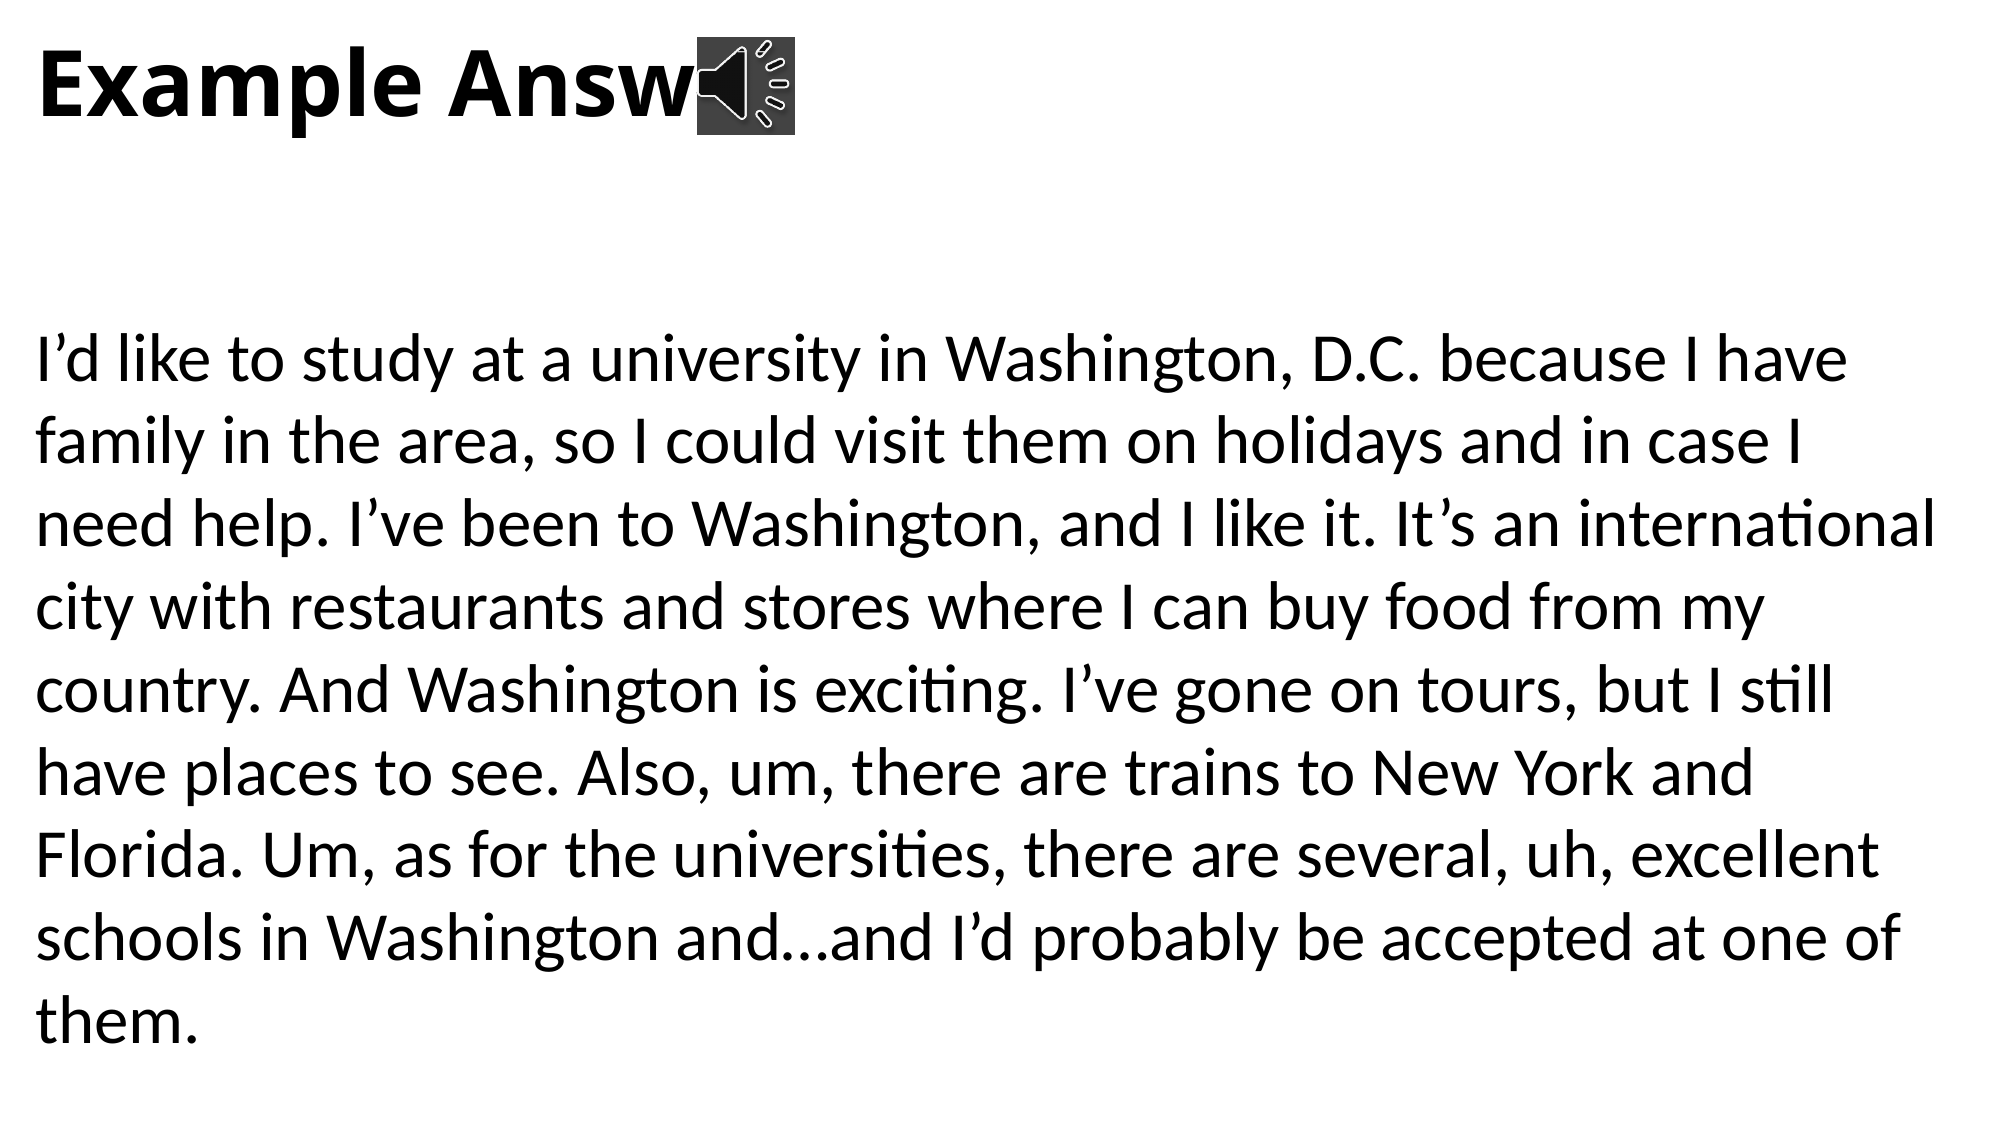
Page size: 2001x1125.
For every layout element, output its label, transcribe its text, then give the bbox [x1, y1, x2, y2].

picture [695, 36, 796, 137]
title Example Answer [20, 0, 1863, 173]
list I’d like to study at a university in Washington, D.C. because I have family in the area, so I could visit them on holidays and in case I need help. I’ve been to Washington, and I like it. It’s an international city with restaurants and stores where I can buy food from my country. And Washington is exciting. I’ve gone on tours, but I still have places to see. Also, um, there are trains to New York and Florida. Um, as for the universities, there are several, uh, excellent schools in Washington and…and I’d probably be accepted at one of them. [20, 304, 1968, 1076]
